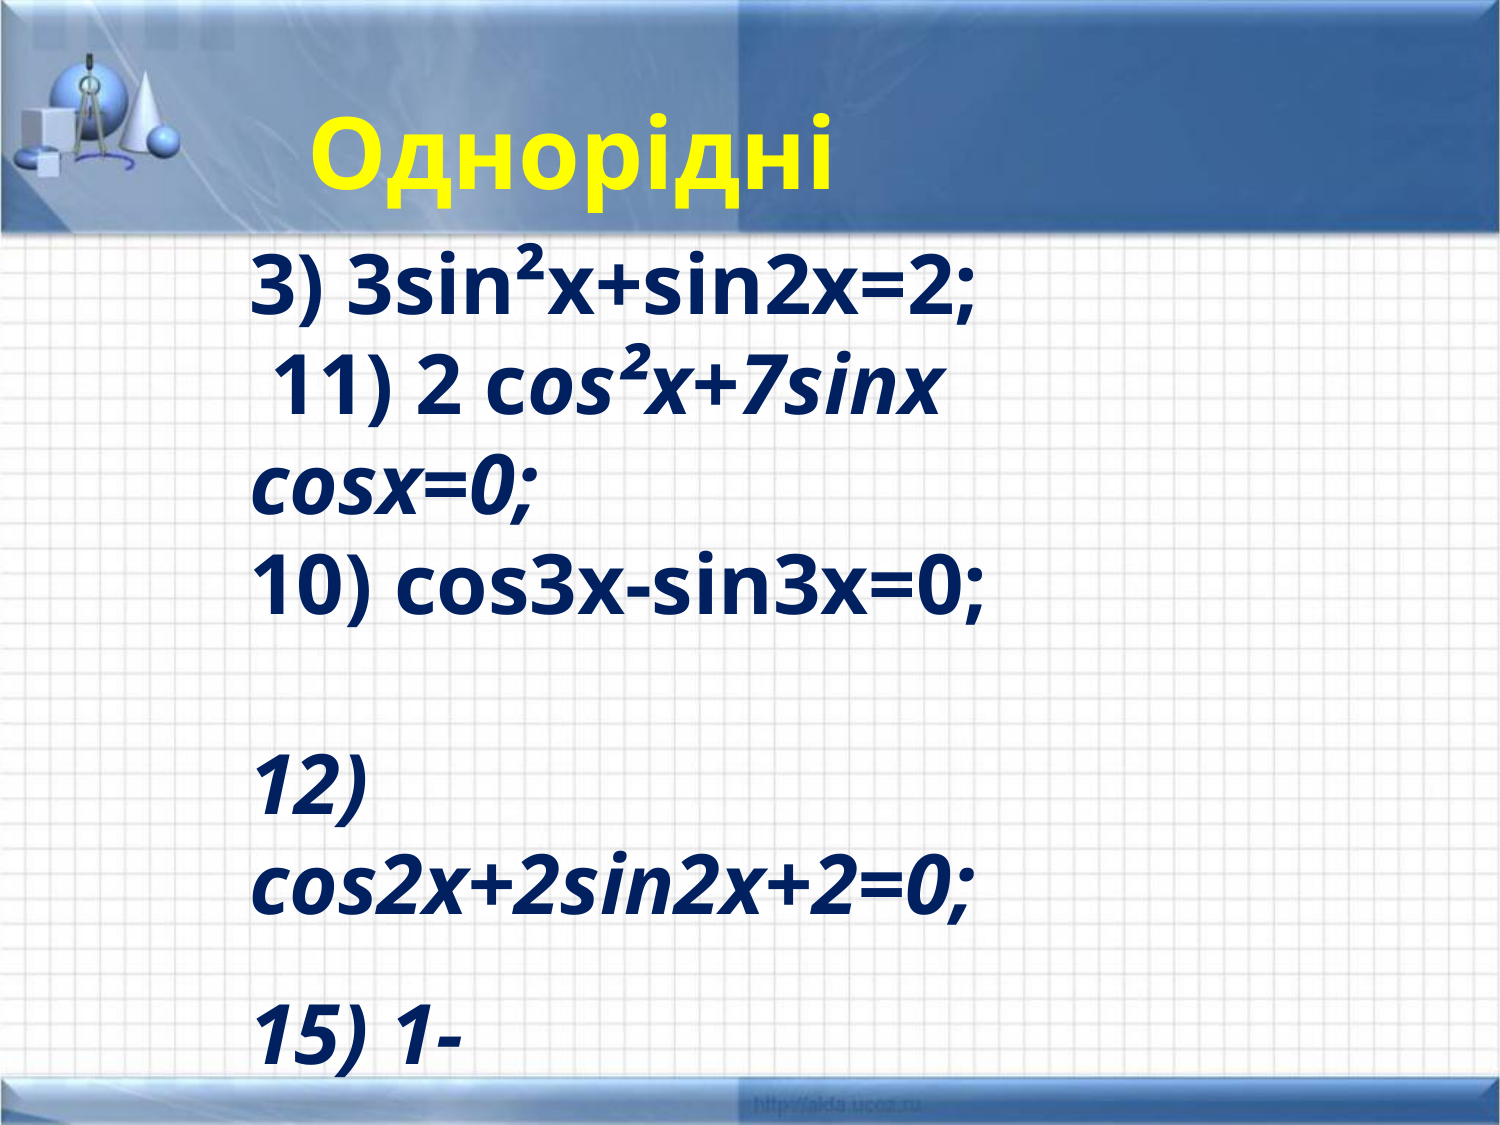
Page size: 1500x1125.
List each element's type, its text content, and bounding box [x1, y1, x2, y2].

picture [0, 0, 1500, 1125]
text_box 3) 3sin²x+sin2x=2; 11) 2 cos²x+7sinx cosx=0; 10) cos3x-sin3x=0; 12) cos2x+2sin2x+2=0; 15) 1-4sin2x+6cos²x=0; 16) 2sin²x-2sin2x+1=0 [234, 224, 1125, 1125]
text_box Однорідні [292, 82, 1196, 217]
